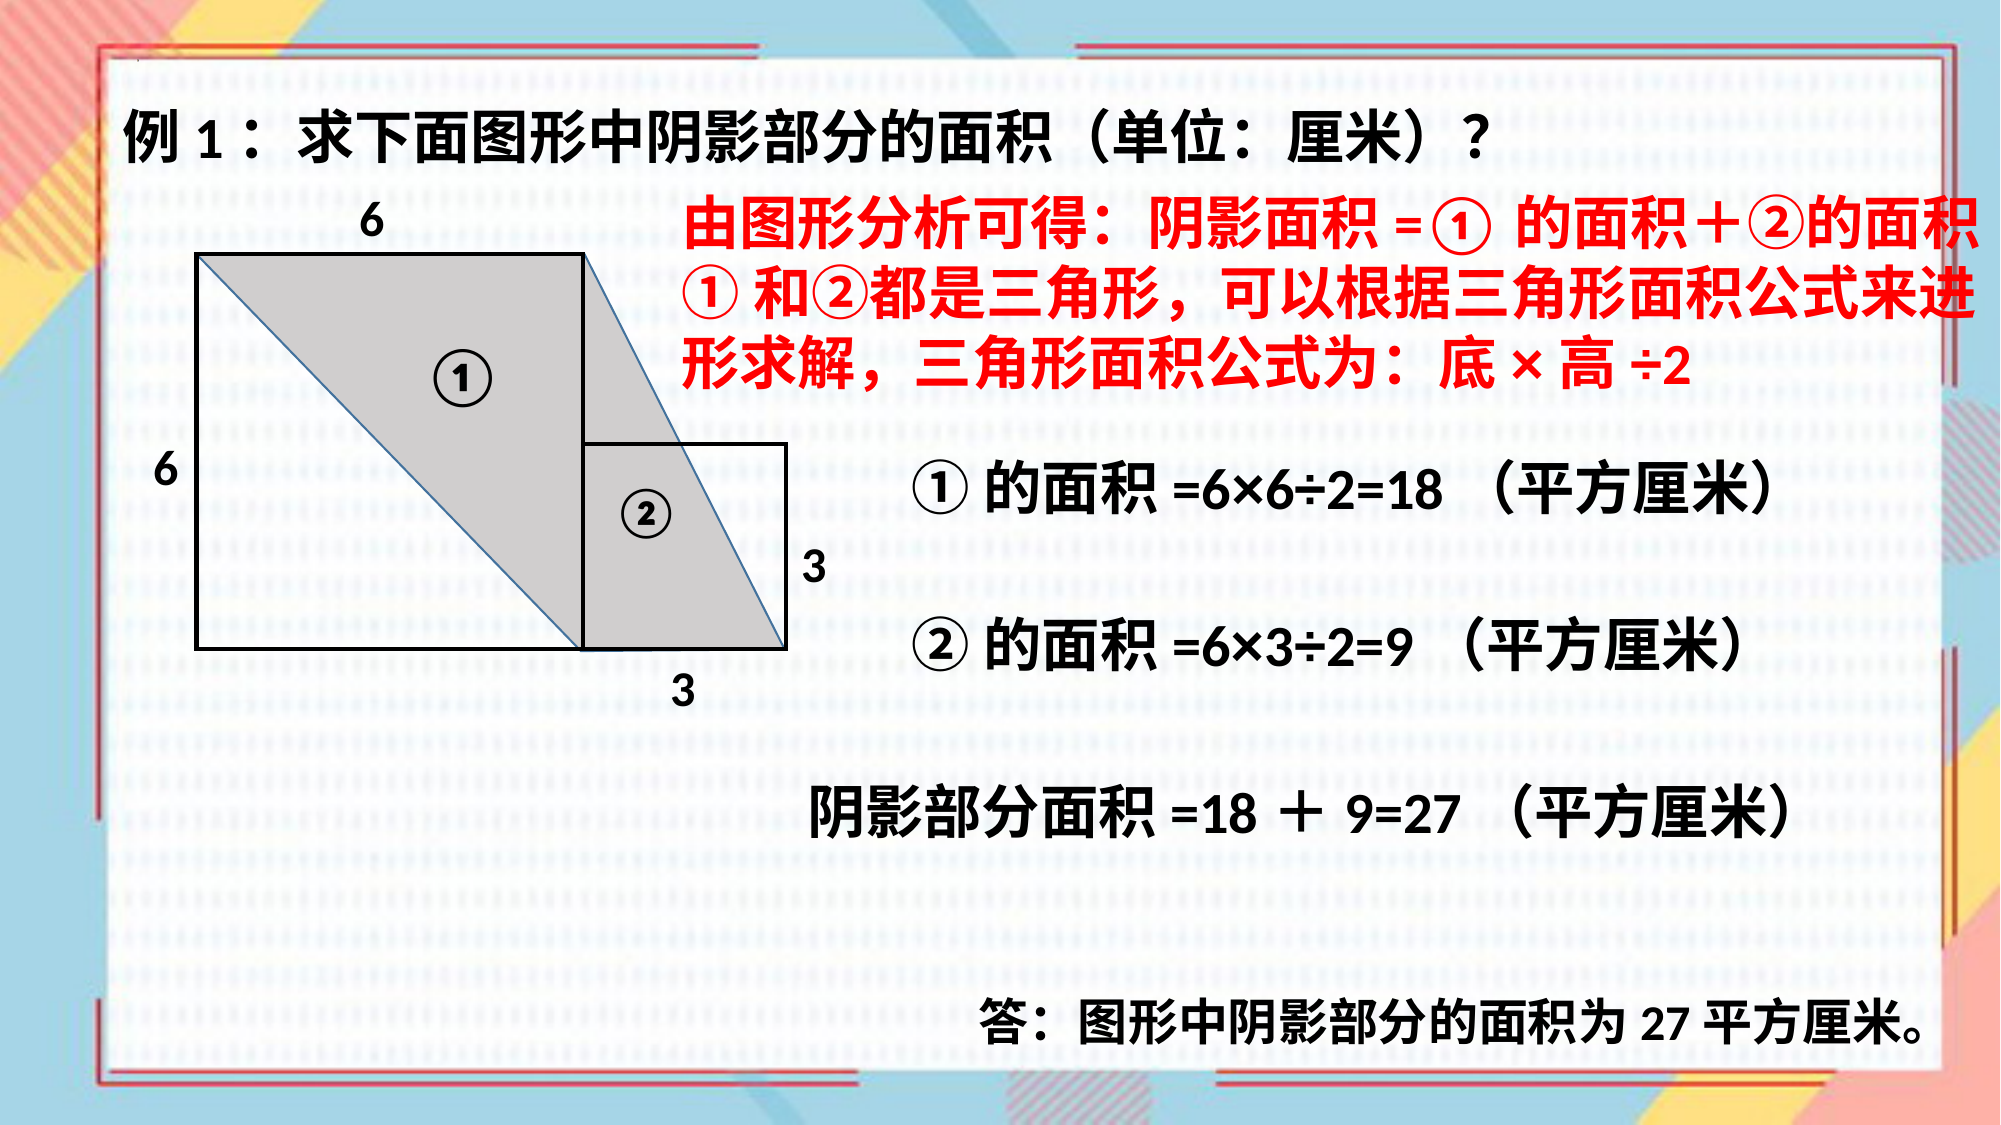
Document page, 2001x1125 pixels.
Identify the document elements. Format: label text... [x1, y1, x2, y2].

text_box 6 [139, 427, 195, 503]
picture [0, 0, 2001, 1125]
text_box ②的面积=6×3÷2=9（平方厘米） [896, 600, 1793, 685]
text_box ② [598, 472, 695, 548]
text_box 阴影部分面积=18＋9=27（平方厘米） [792, 767, 1841, 853]
text_box 3 [786, 524, 842, 600]
text_box [196, 253, 584, 650]
text_box 6 [344, 178, 400, 254]
text_box 答：图形中阴影部分的面积为27平方厘米。 [963, 982, 1968, 1058]
text_box 由图形分析可得：阴影面积=①的面积＋②的面积 ①和②都是三角形，可以根据三角形面积公式来进 形求解，三角形面积公式为：底×高÷2 [666, 178, 1996, 404]
text_box 3 [656, 649, 712, 724]
text_box [584, 253, 682, 443]
text_box 例1：求下面图形中阴影部分的面积（单位：厘米）？ [107, 67, 1535, 178]
text_box [582, 443, 787, 650]
text_box ①的面积=6×6÷2=18（平方厘米） [896, 443, 1823, 529]
text_box ① [410, 331, 517, 416]
